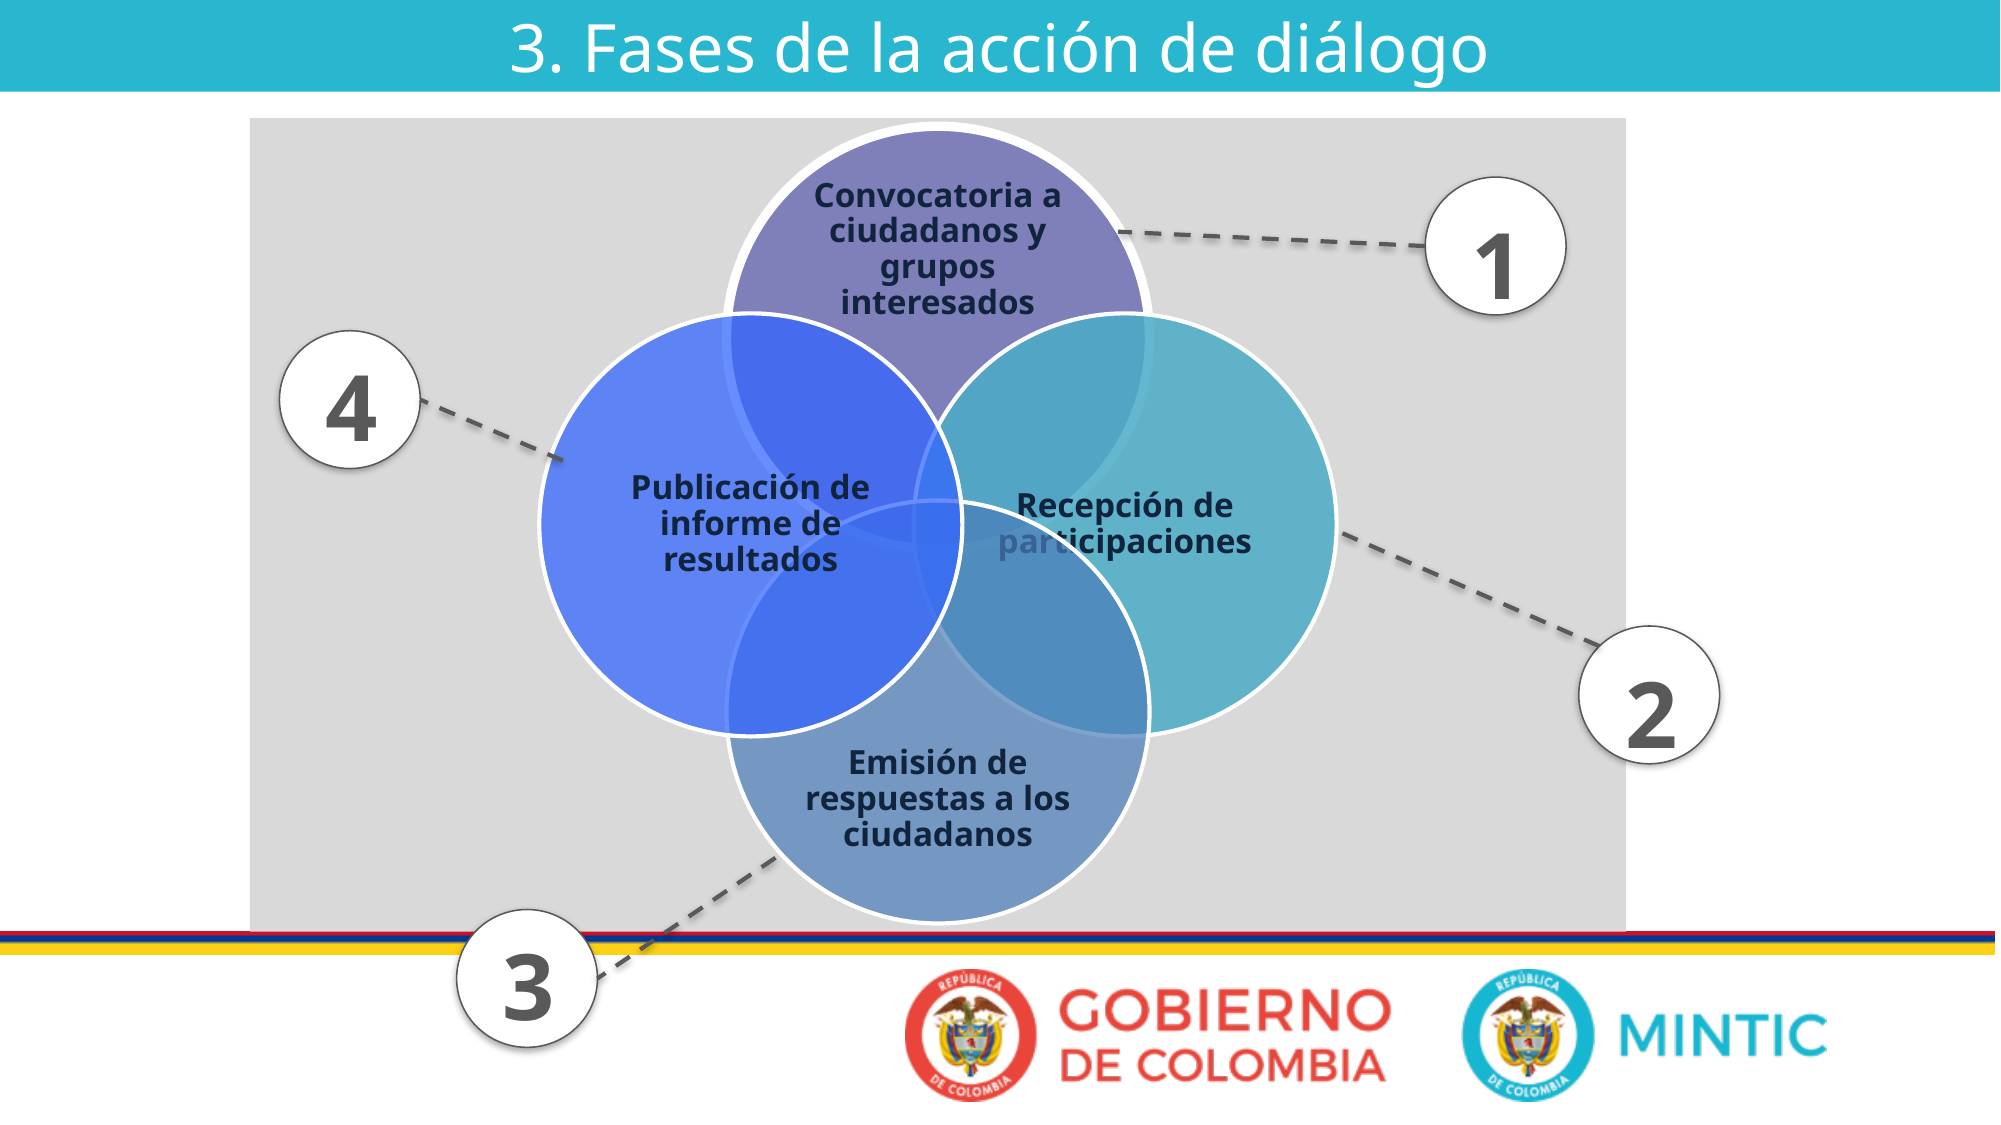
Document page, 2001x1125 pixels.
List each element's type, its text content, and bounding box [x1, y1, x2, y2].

picture [905, 969, 1827, 1102]
text_box 3 [480, 966, 578, 1046]
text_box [249, 117, 1627, 932]
text_box 2 [1631, 649, 1700, 775]
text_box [420, 399, 564, 461]
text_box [1117, 231, 1426, 247]
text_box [597, 857, 776, 979]
picture [776, 931, 1996, 955]
picture [0, 931, 597, 955]
text_box [1631, 625, 1721, 744]
text_box [578, 966, 598, 1028]
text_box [1342, 533, 1600, 647]
text_box [455, 966, 480, 1031]
text_box 3. Fases de la acción de diálogo [0, 0, 2000, 94]
